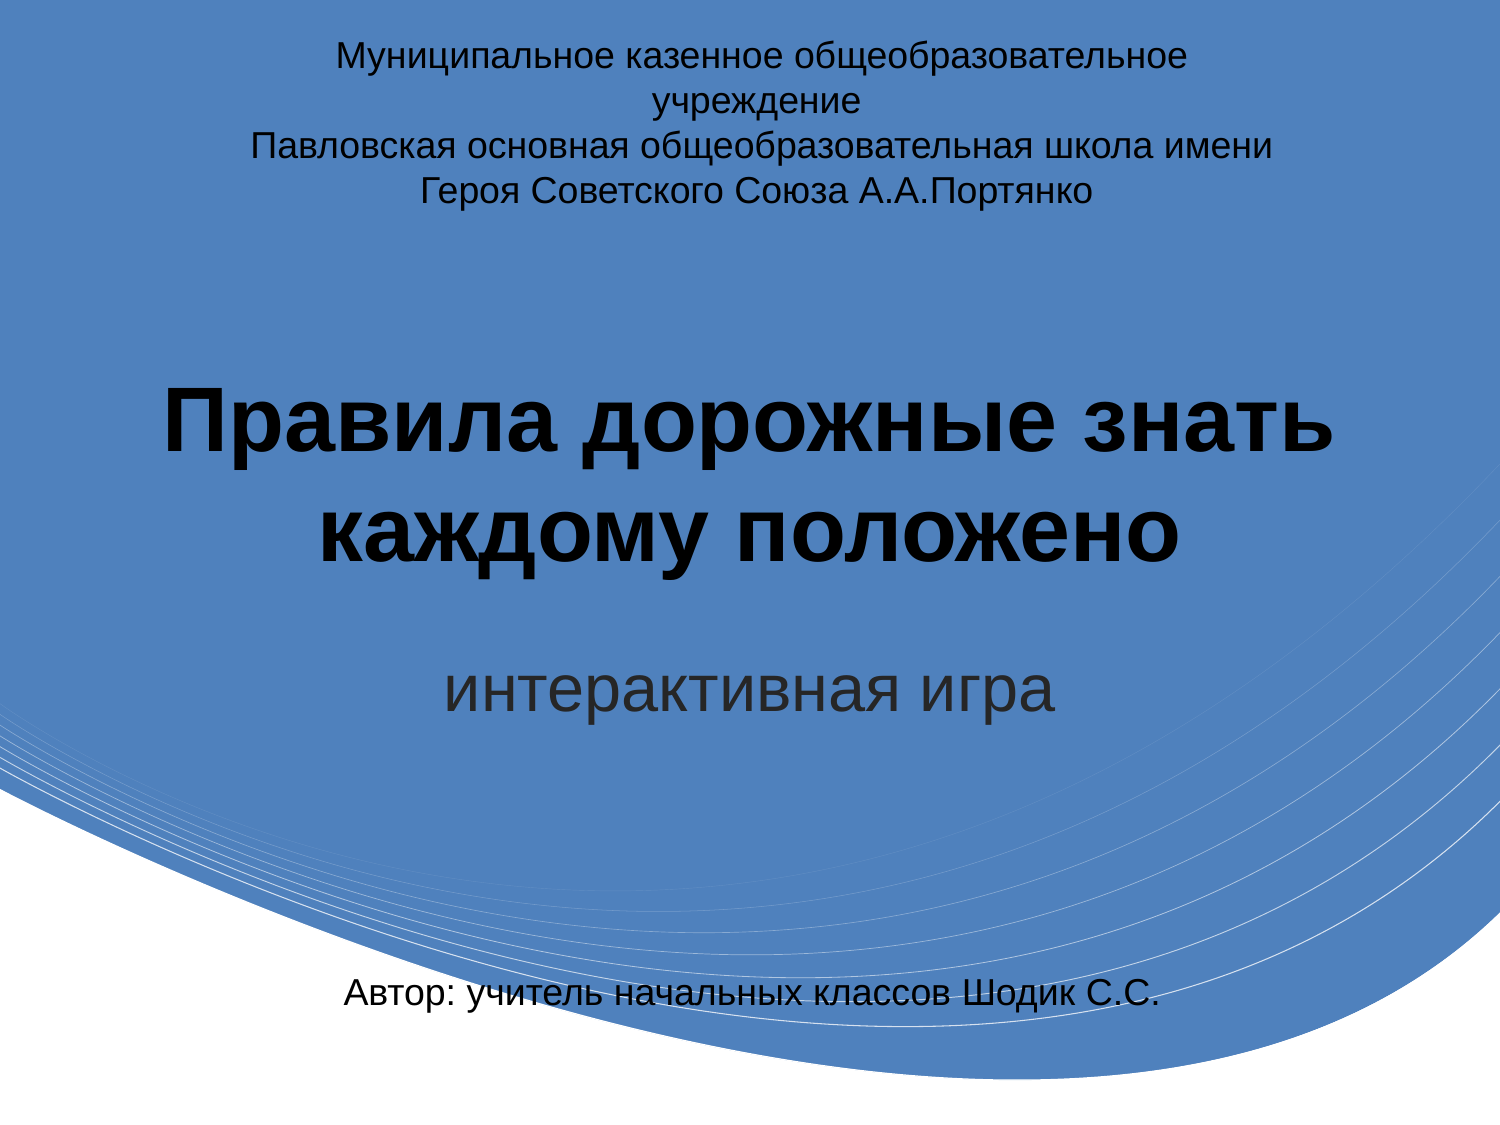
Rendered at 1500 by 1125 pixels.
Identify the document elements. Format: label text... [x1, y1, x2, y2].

title Правила дорожные знать каждому положено [112, 349, 1388, 591]
text_box Муниципальное казенное общеобразовательное учреждение Павловская основная общеобразовательная школа имени Героя Советского Союза А.А.Портянко [210, 23, 1313, 219]
subtitle интерактивная игра [225, 637, 1275, 925]
text_box Автор: учитель начальных классов Шодик С.С. [134, 960, 1371, 1021]
